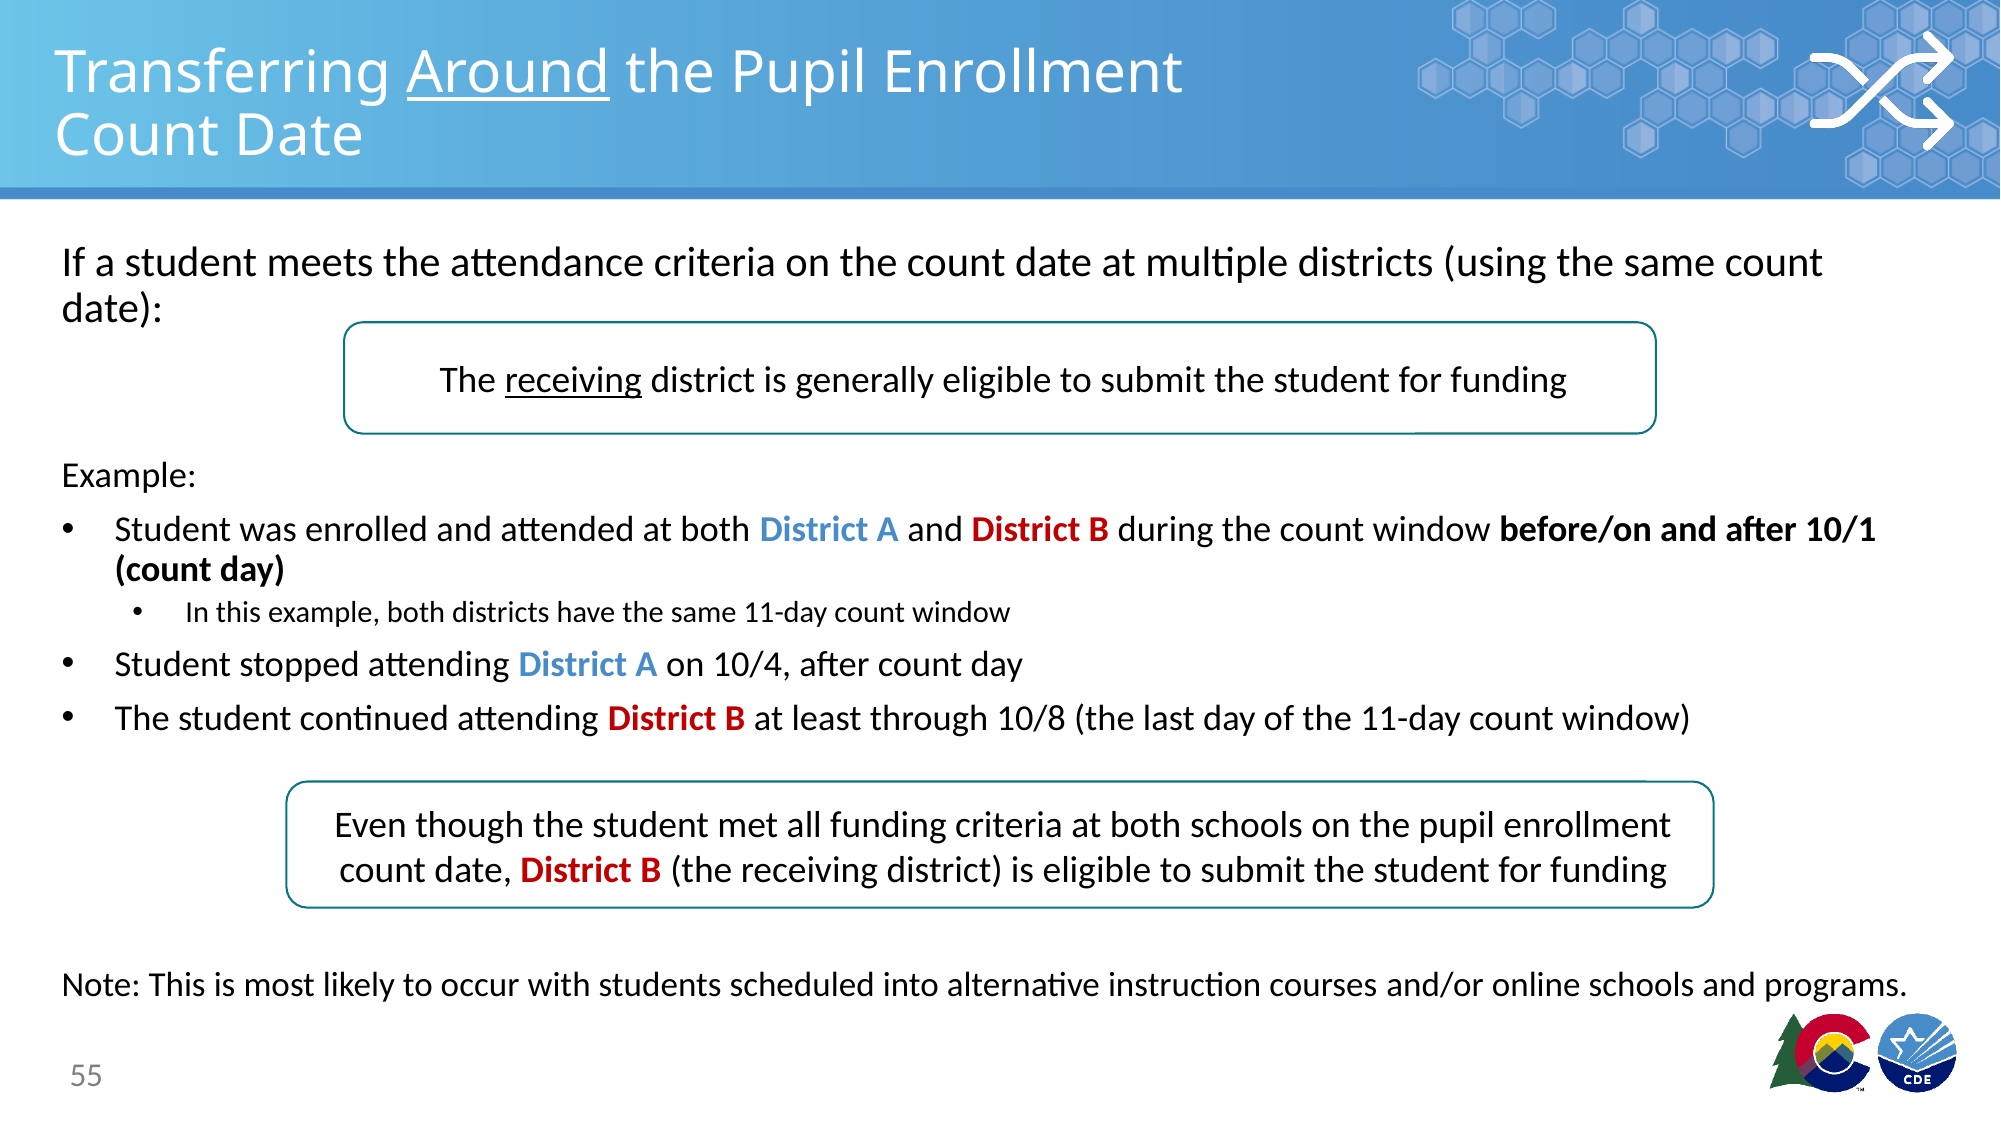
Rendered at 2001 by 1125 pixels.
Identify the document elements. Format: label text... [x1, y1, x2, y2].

picture [0, 0, 2000, 200]
slide_number 55 [54, 1042, 505, 1103]
title Transferring Around the Pupil Enrollment Count Date [54, 41, 1306, 166]
text_box The receiving district is generally eligible to submit the student for funding [343, 321, 1657, 435]
list If a student meets the attendance criteria on the count date at multiple districts (using the same count date): Example: Student was enrolled and attended at both District A and District B during the count window before/on and after 10/1 (count day) In this example, both districts have the same 11-day count window Student stopped attending District A on 10/4, after count day The student continued attending District B at least through 10/8 (the last day of the 11-day count window) Note: This is most likely to occur with students scheduled into alternative instruction courses and/or online schools and programs. [54, 239, 1920, 1035]
text_box Even though the student met all funding criteria at both schools on the pupil enrollment count date, District B (the receiving district) is eligible to submit the student for funding [285, 780, 1715, 909]
picture [1768, 1012, 1957, 1093]
